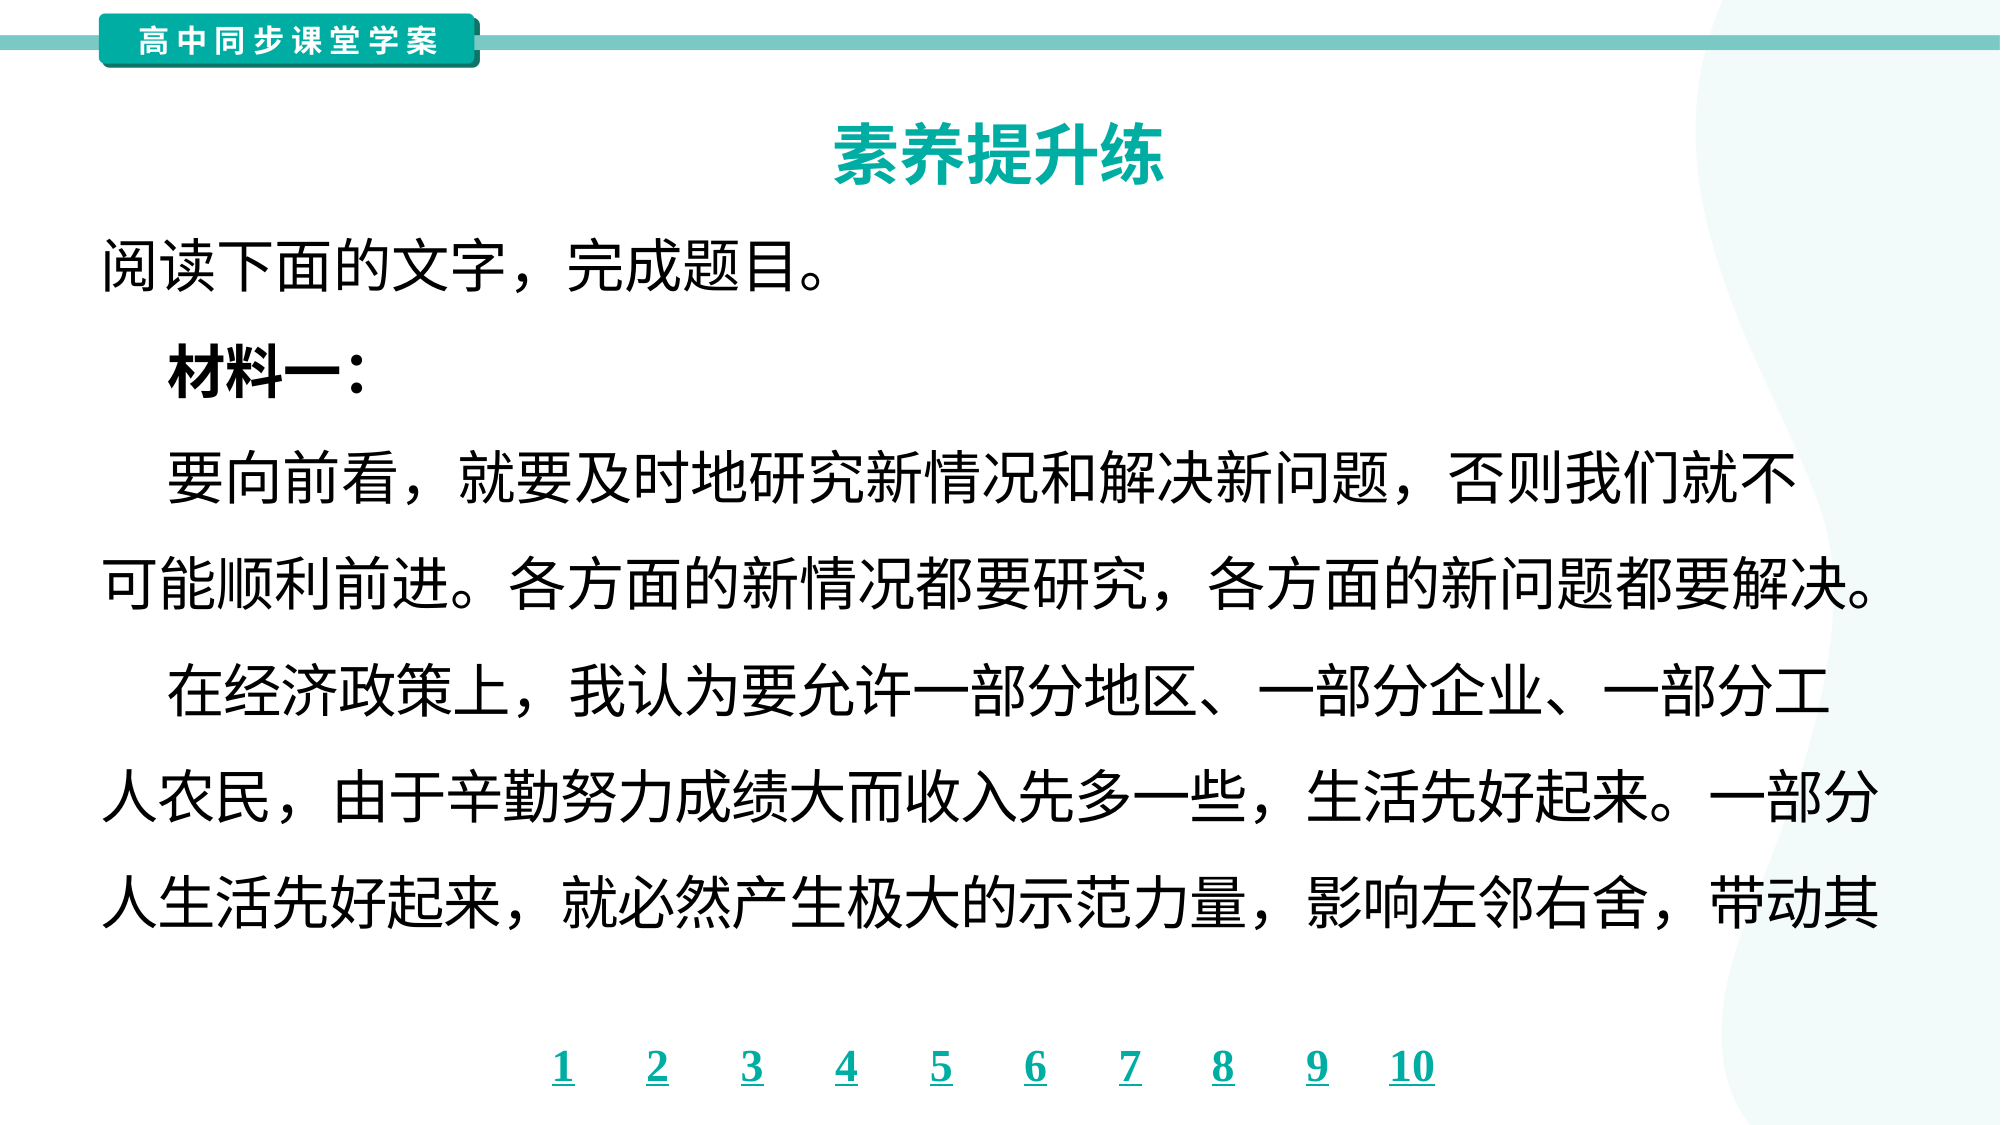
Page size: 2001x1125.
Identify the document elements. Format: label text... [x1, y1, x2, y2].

text_box 阅读下面的文字，完成题目。 材料一： 要向前看，就要及时地研究新情况和解决新问题，否则我们就不 可能顺利前进。各方面的新情况都要研究，各方面的新问题都要解决。 在经济政策上，我认为要允许一部分地区、一部分企业、一部分工 人农民，由于辛勤努力成绩大而收入先多一些，生活先好起来。一部分 人生活先好起来，就必然产生极大的示范力量，影响左邻右舍，带动其 [100, 192, 1899, 937]
picture [0, 0, 2000, 1125]
text_box 素养提升练 [100, 76, 1899, 192]
